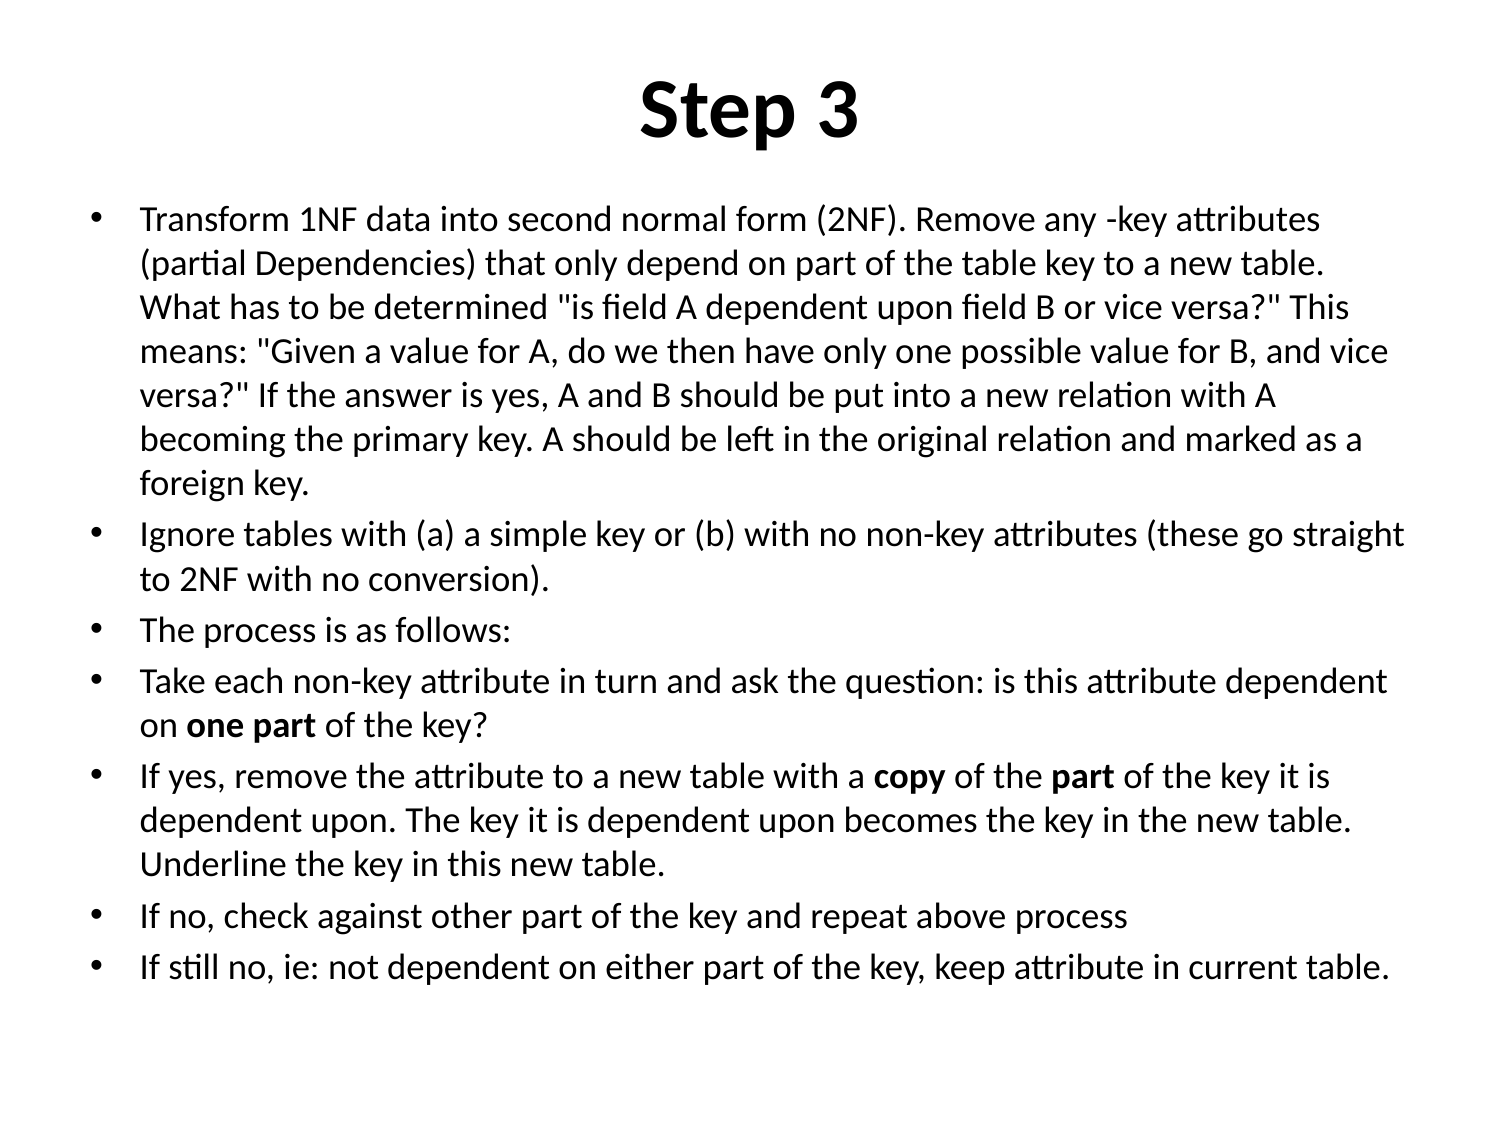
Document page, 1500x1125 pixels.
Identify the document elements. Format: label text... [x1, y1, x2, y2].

list Transform 1NF data into second normal form (2NF). Remove any -key attributes (partial Dependencies) that only depend on part of the table key to a new table. What has to be determined "is field A dependent upon field B or vice versa?" This means: "Given a value for A, do we then have only one possible value for B, and vice versa?" If the answer is yes, A and B should be put into a new relation with A becoming the primary key. A should be left in the original relation and marked as a foreign key. Ignore tables with (a) a simple key or (b) with no non-key attributes (these go straight to 2NF with no conversion). The process is as follows: Take each non-key attribute in turn and ask the question: is this attribute dependent on one part of the key? If yes, remove the attribute to a new table with a copy of the part of the key it is dependent upon. The key it is dependent upon becomes the key in the new table. Underline the key in this new table. If no, check against other part of the key and repeat above process If still no, ie: not dependent on either part of the key, keep attribute in current table. [75, 187, 1425, 1005]
title Step 3 [75, 45, 1425, 163]
